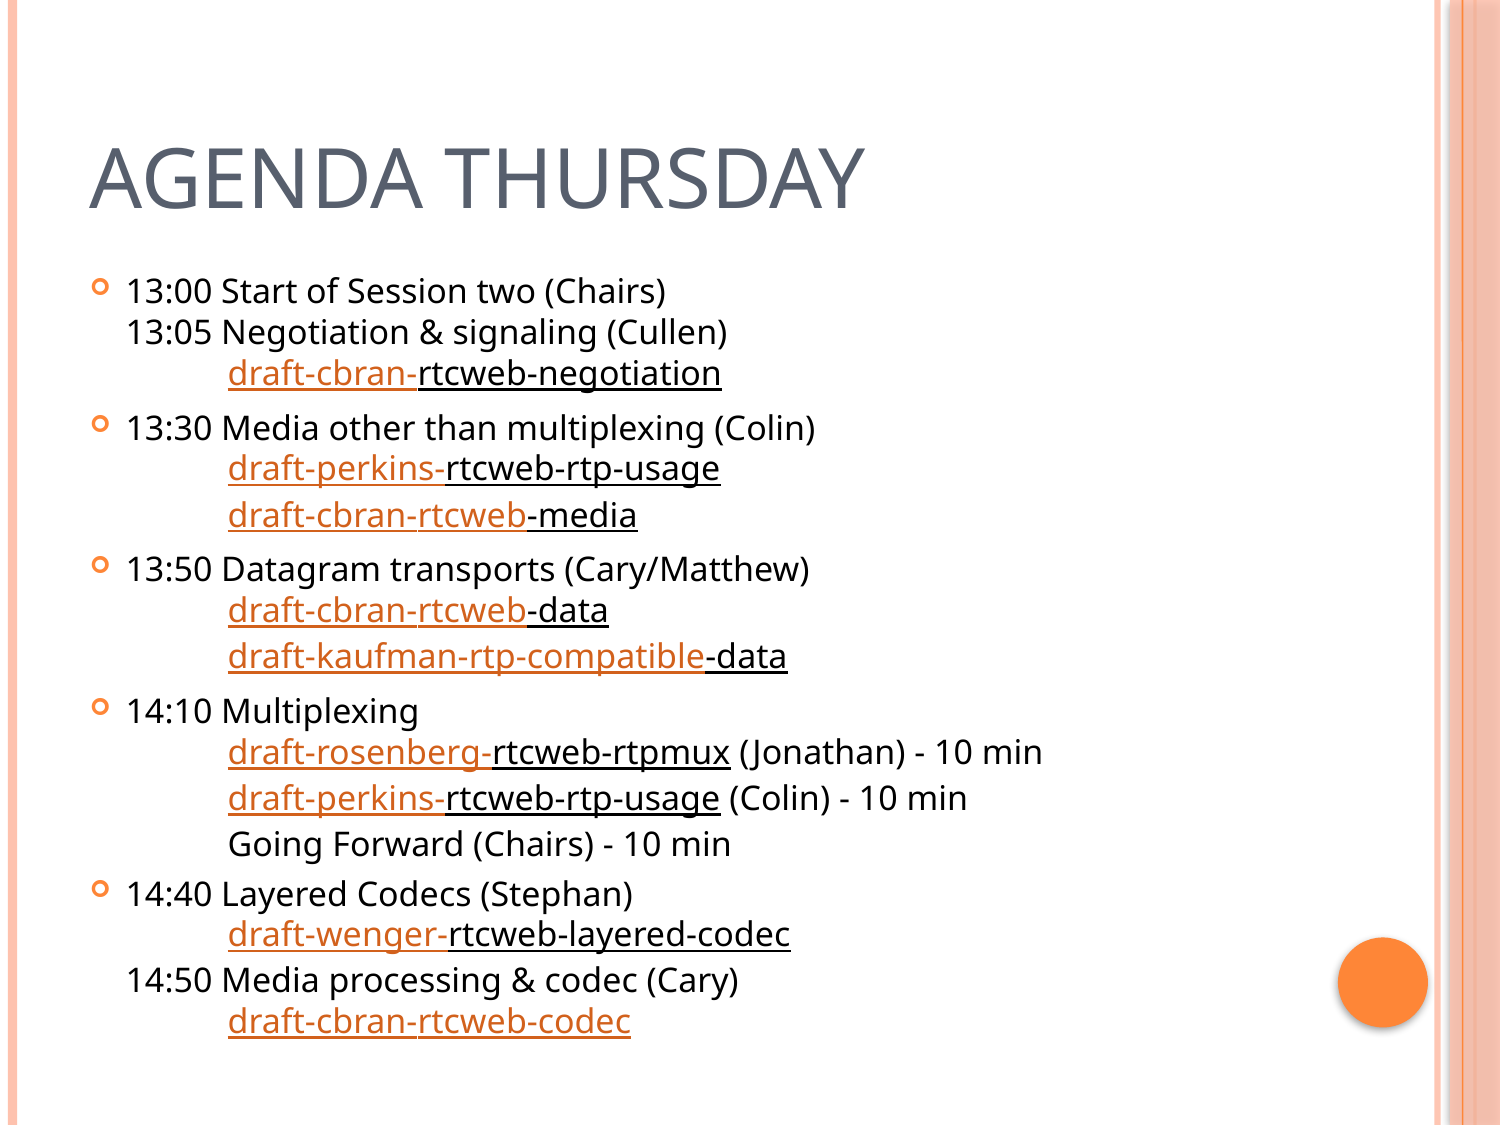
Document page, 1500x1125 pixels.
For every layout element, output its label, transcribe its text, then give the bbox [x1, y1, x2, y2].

list 13:00 Start of Session two (Chairs) 13:05 Negotiation & signaling (Cullen) draft-cbran-rtcweb-negotiation 13:30 Media other than multiplexing (Colin) draft-perkins-rtcweb-rtp-usage draft-cbran-rtcweb-media 13:50 Datagram transports (Cary/Matthew) draft-cbran-rtcweb-data draft-kaufman-rtp-compatible-data 14:10 Multiplexing draft-rosenberg-rtcweb-rtpmux (Jonathan) - 10 min draft-perkins-rtcweb-rtp-usage (Colin) - 10 min Going Forward (Chairs) - 10 min 14:40 Layered Codecs (Stephan) draft-wenger-rtcweb-layered-codec 14:50 Media processing & codec (Cary) draft-cbran-rtcweb-codec [75, 262, 1300, 1062]
title Agenda Thursday [75, 45, 1300, 233]
